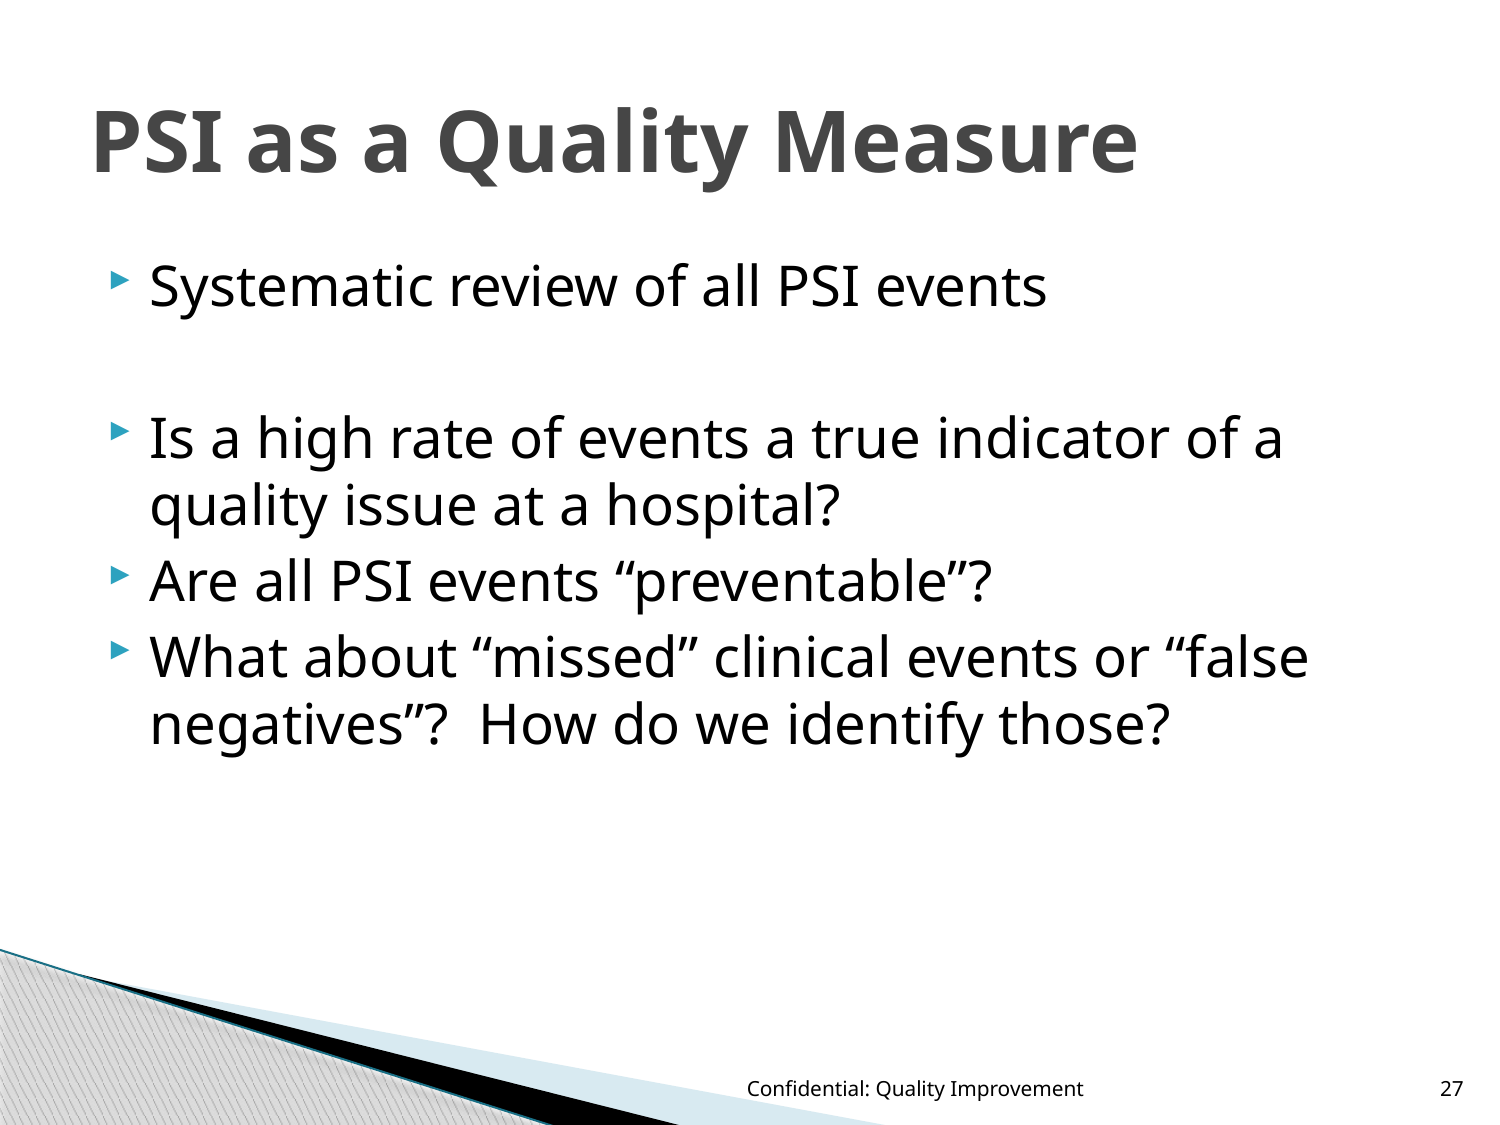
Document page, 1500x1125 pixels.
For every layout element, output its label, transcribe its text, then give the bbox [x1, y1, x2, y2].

title PSI as a Quality Measure [75, 45, 1425, 233]
slide_number 27 [1418, 1051, 1479, 1112]
footer Confidential: Quality Improvement [718, 1051, 1105, 1112]
list Systematic review of all PSI events Is a high rate of events a true indicator of a quality issue at a hospital? Are all PSI events “preventable”? What about “missed” clinical events or “false negatives”? How do we identify those? [75, 243, 1425, 986]
